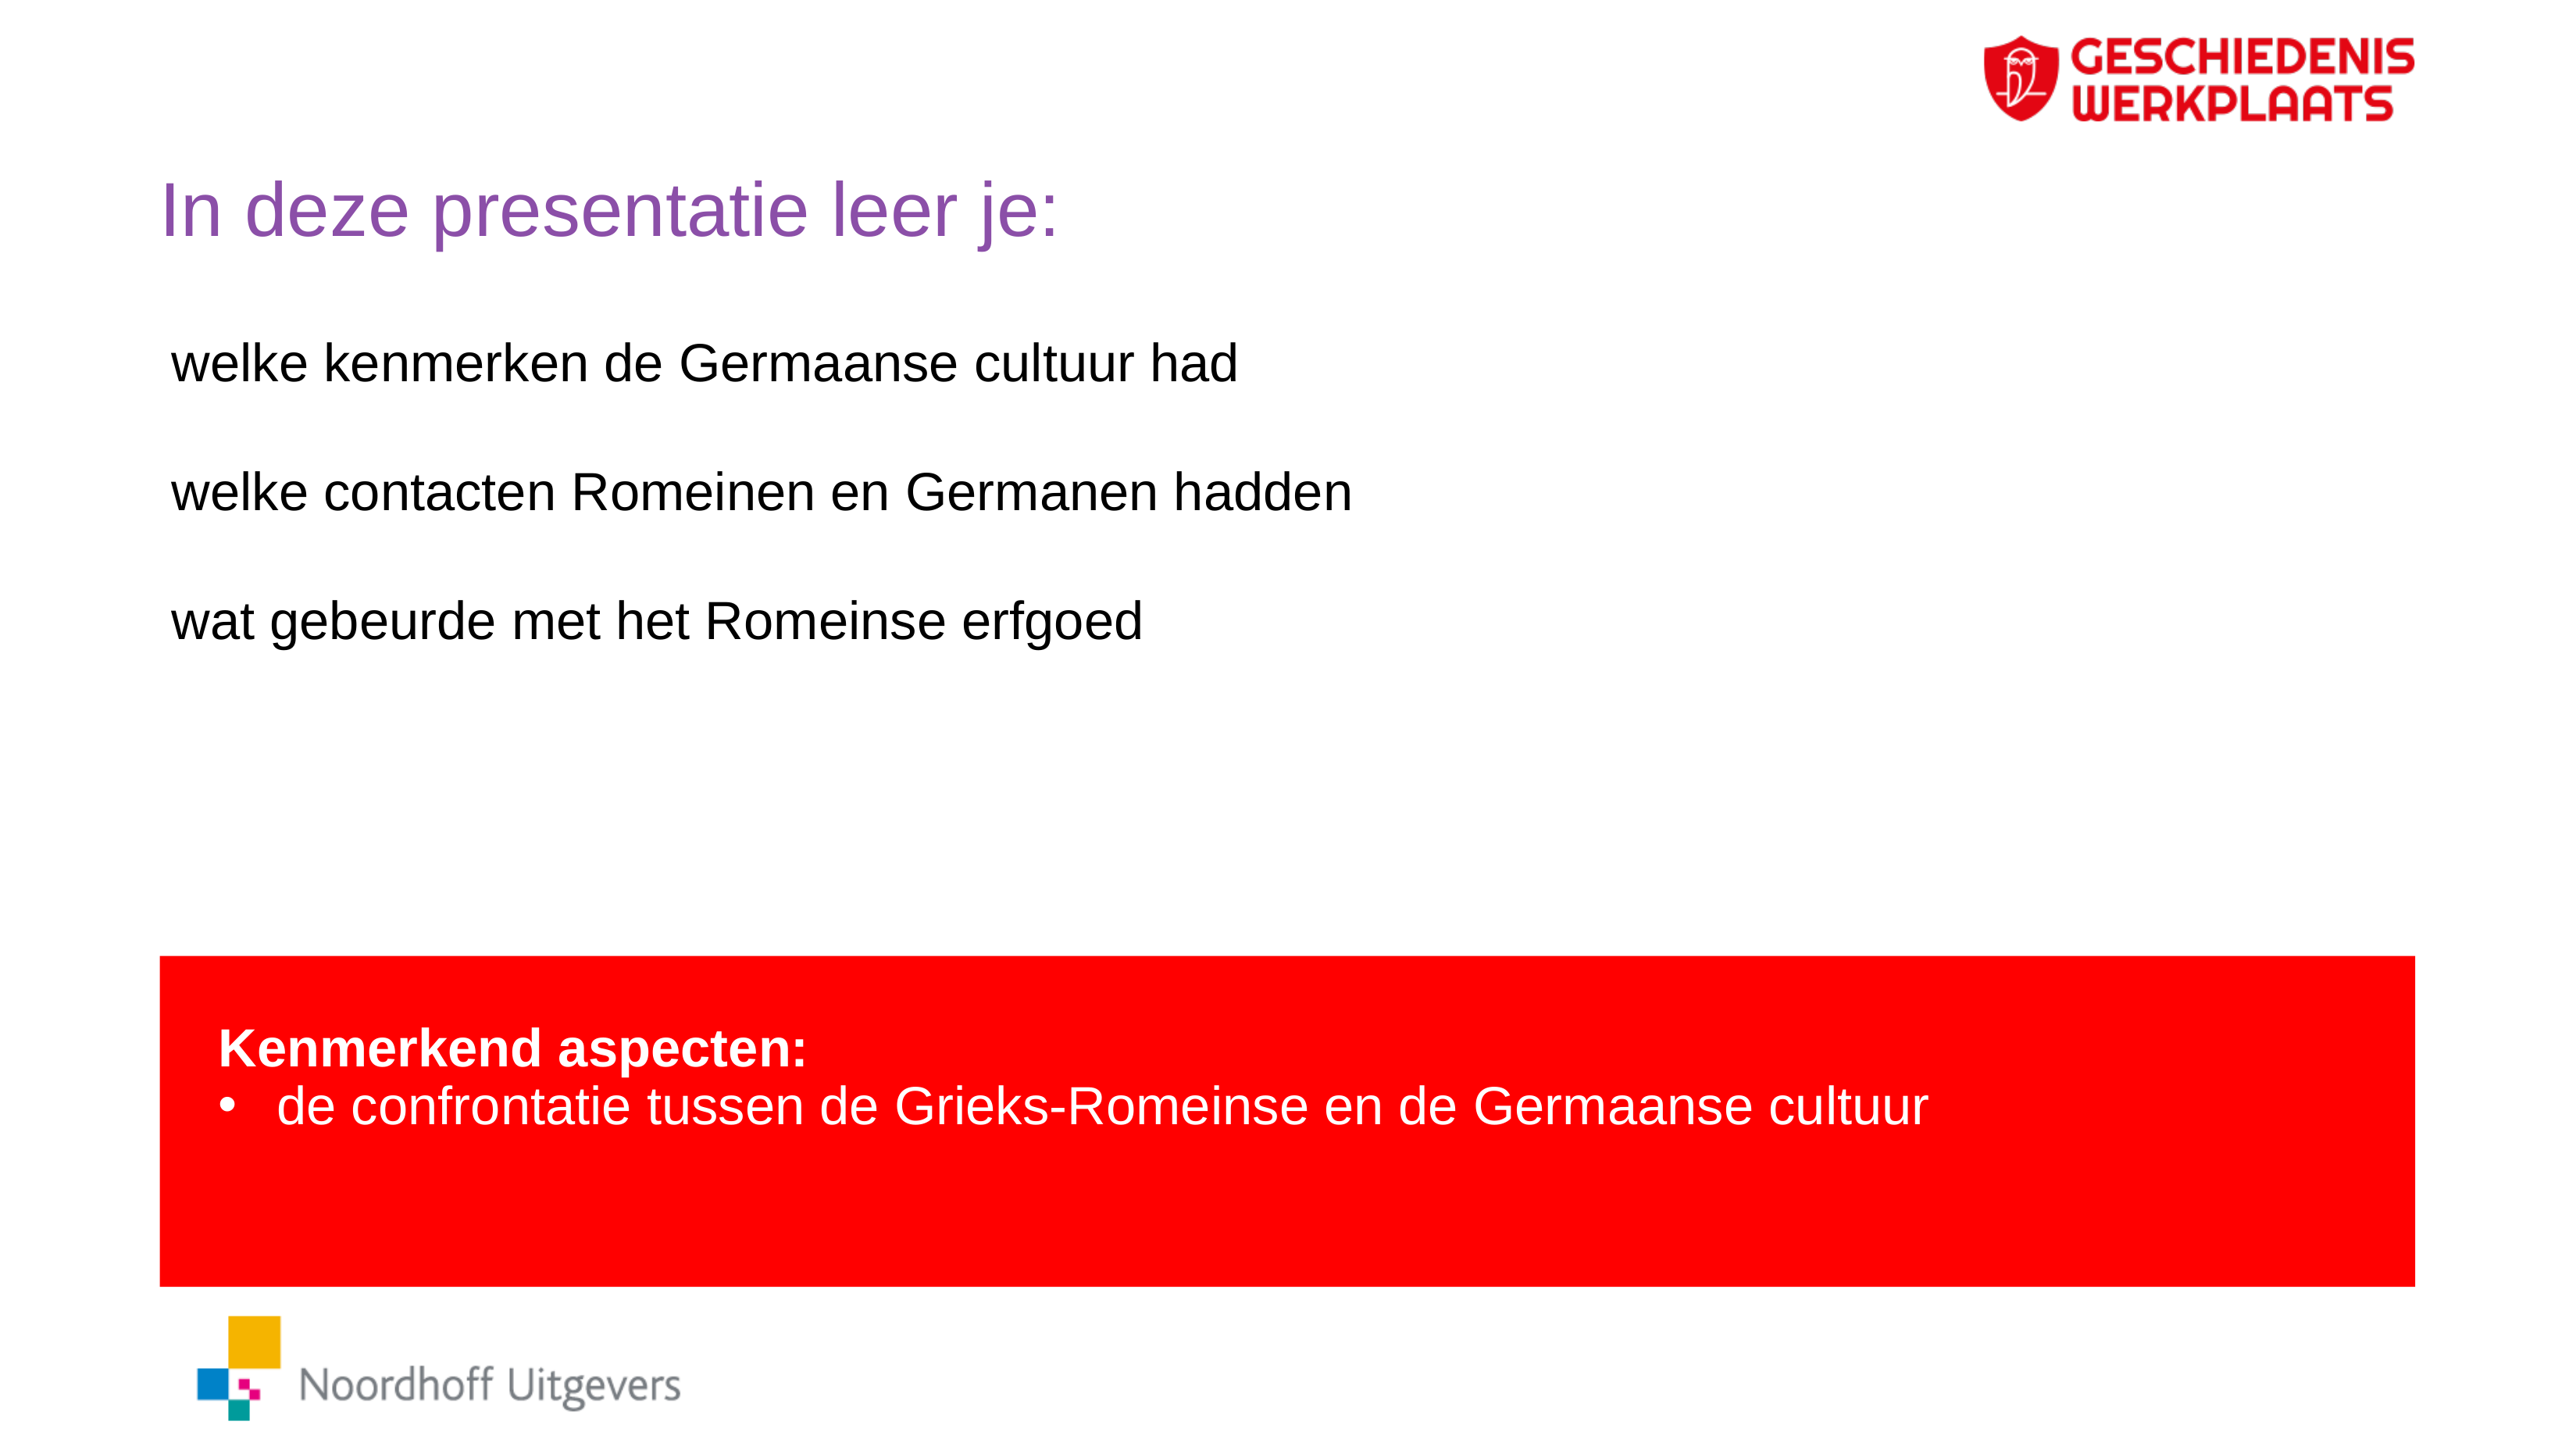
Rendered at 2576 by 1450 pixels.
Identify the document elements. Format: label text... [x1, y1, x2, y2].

text_box Kenmerkend aspecten: de confrontatie tussen de Grieks-Romeinse en de Germaanse cultuur [159, 955, 2416, 1288]
list welke kenmerken de Germaanse cultuur had welke contacten Romeinen en Germanen hadden wat gebeurde met het Romeinse erfgoed [159, 322, 1893, 926]
title In deze presentatie leer je: [159, 159, 2416, 268]
picture [1610, 0, 2576, 161]
picture [159, 1288, 799, 1449]
